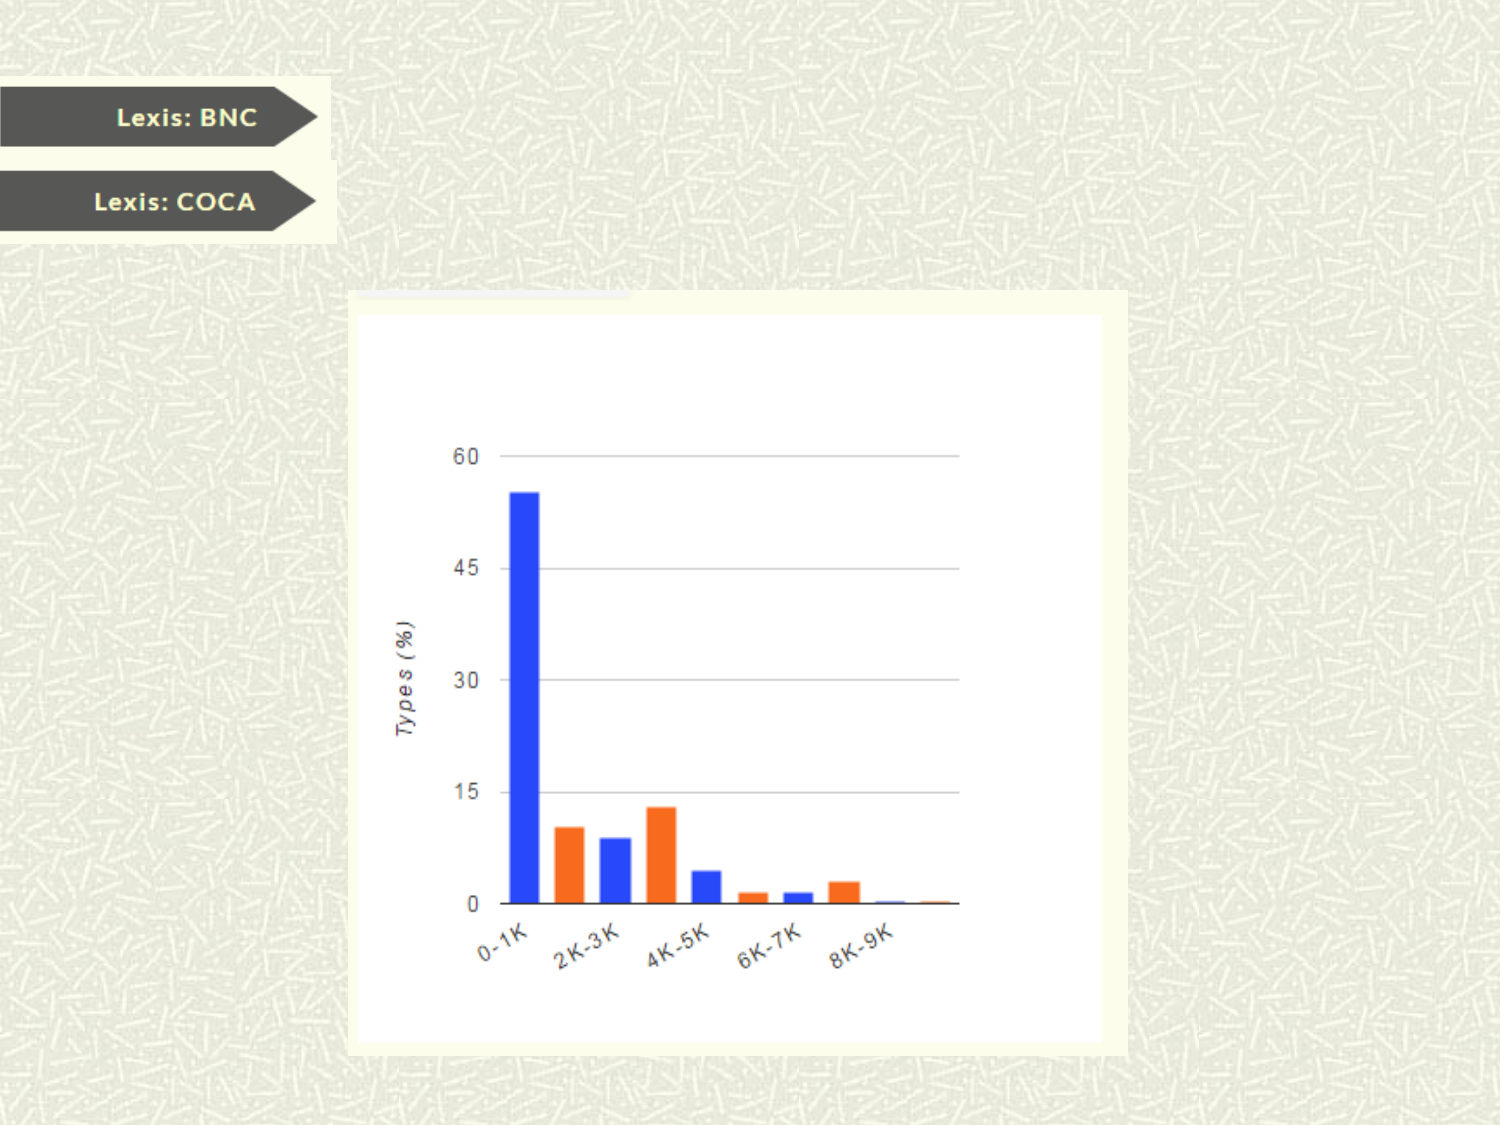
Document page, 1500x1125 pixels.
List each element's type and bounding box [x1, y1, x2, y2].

picture [0, 0, 1500, 1125]
title [37, 829, 1438, 1125]
